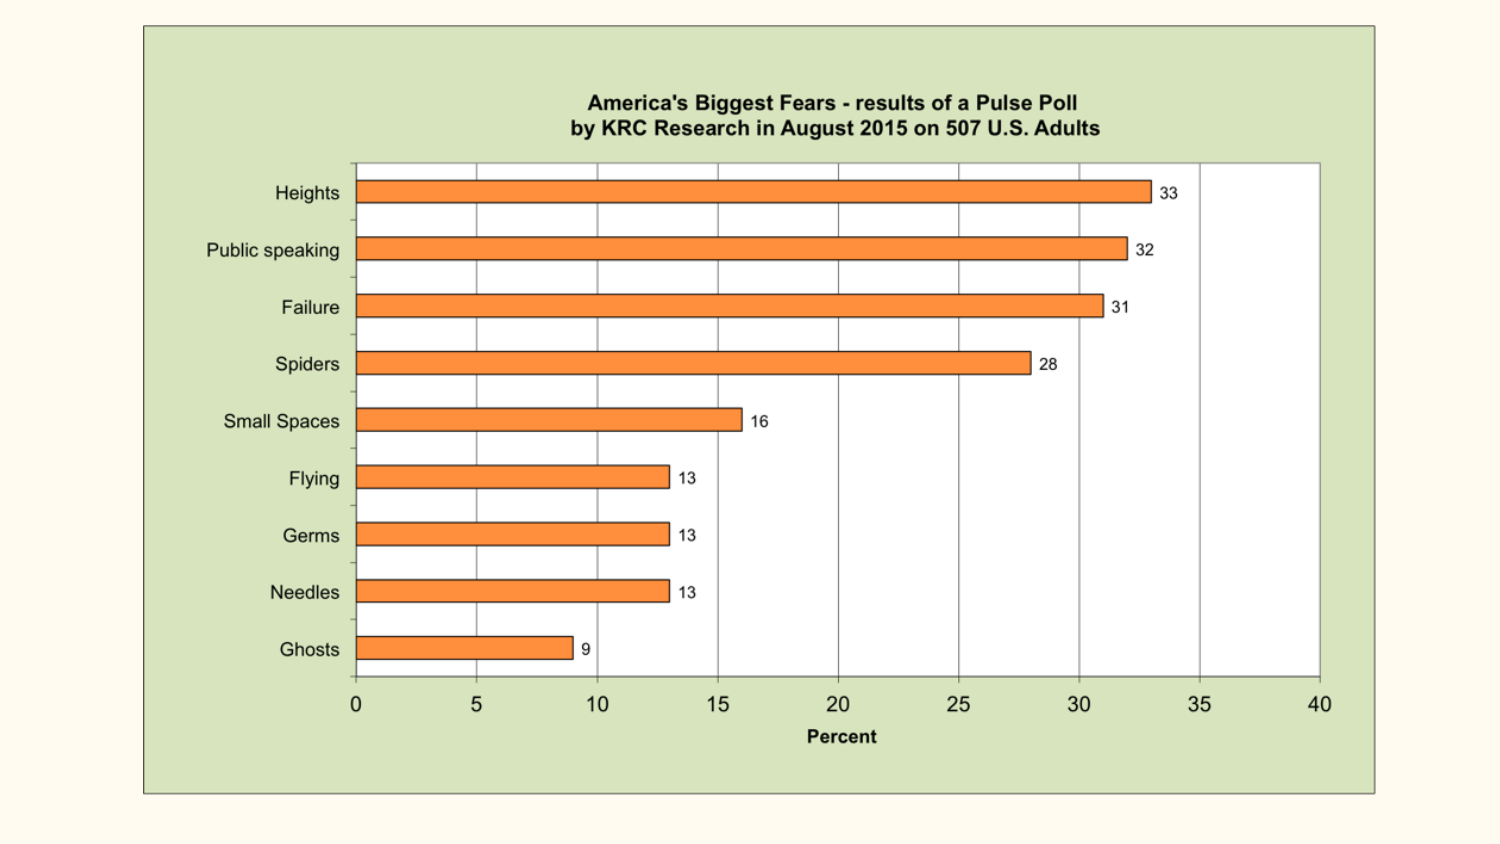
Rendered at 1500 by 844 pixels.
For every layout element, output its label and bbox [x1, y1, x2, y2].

picture [141, 24, 1377, 796]
